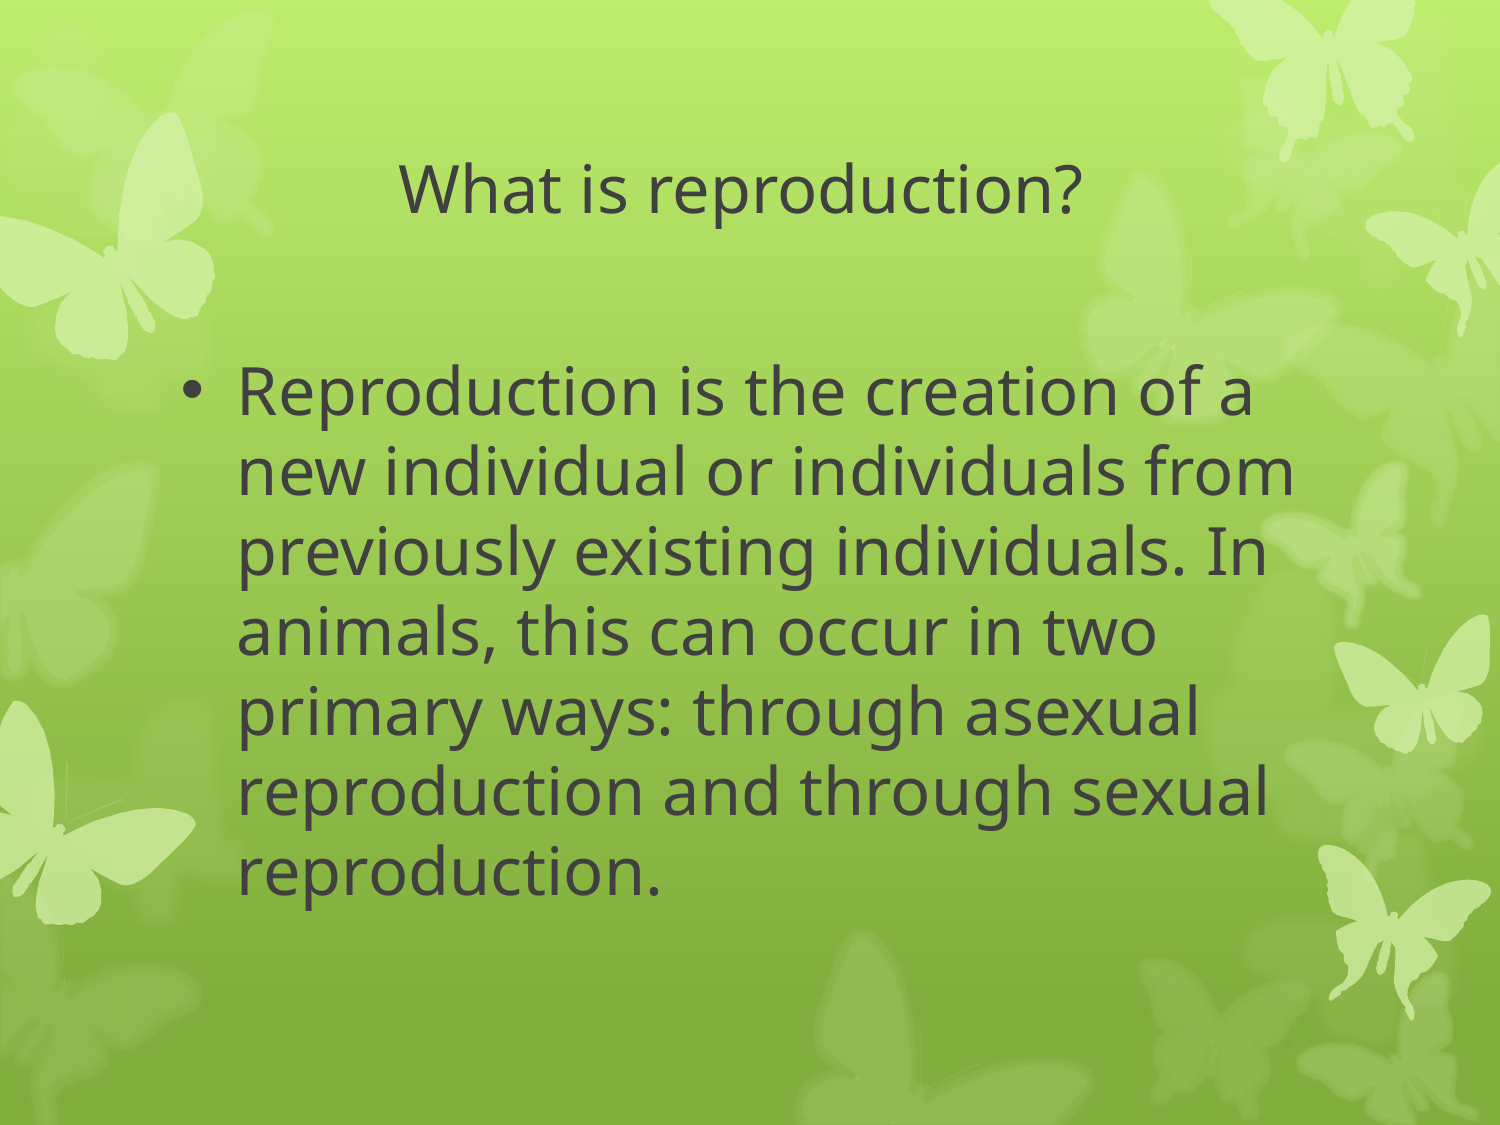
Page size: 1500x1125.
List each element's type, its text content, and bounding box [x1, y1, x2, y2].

list Reproduction is the creation of a new individual or individuals from previously existing individuals. In animals, this can occur in two primary ways: through asexual reproduction and through sexual reproduction. [165, 296, 1335, 962]
title What is reproduction? [165, 110, 1335, 263]
